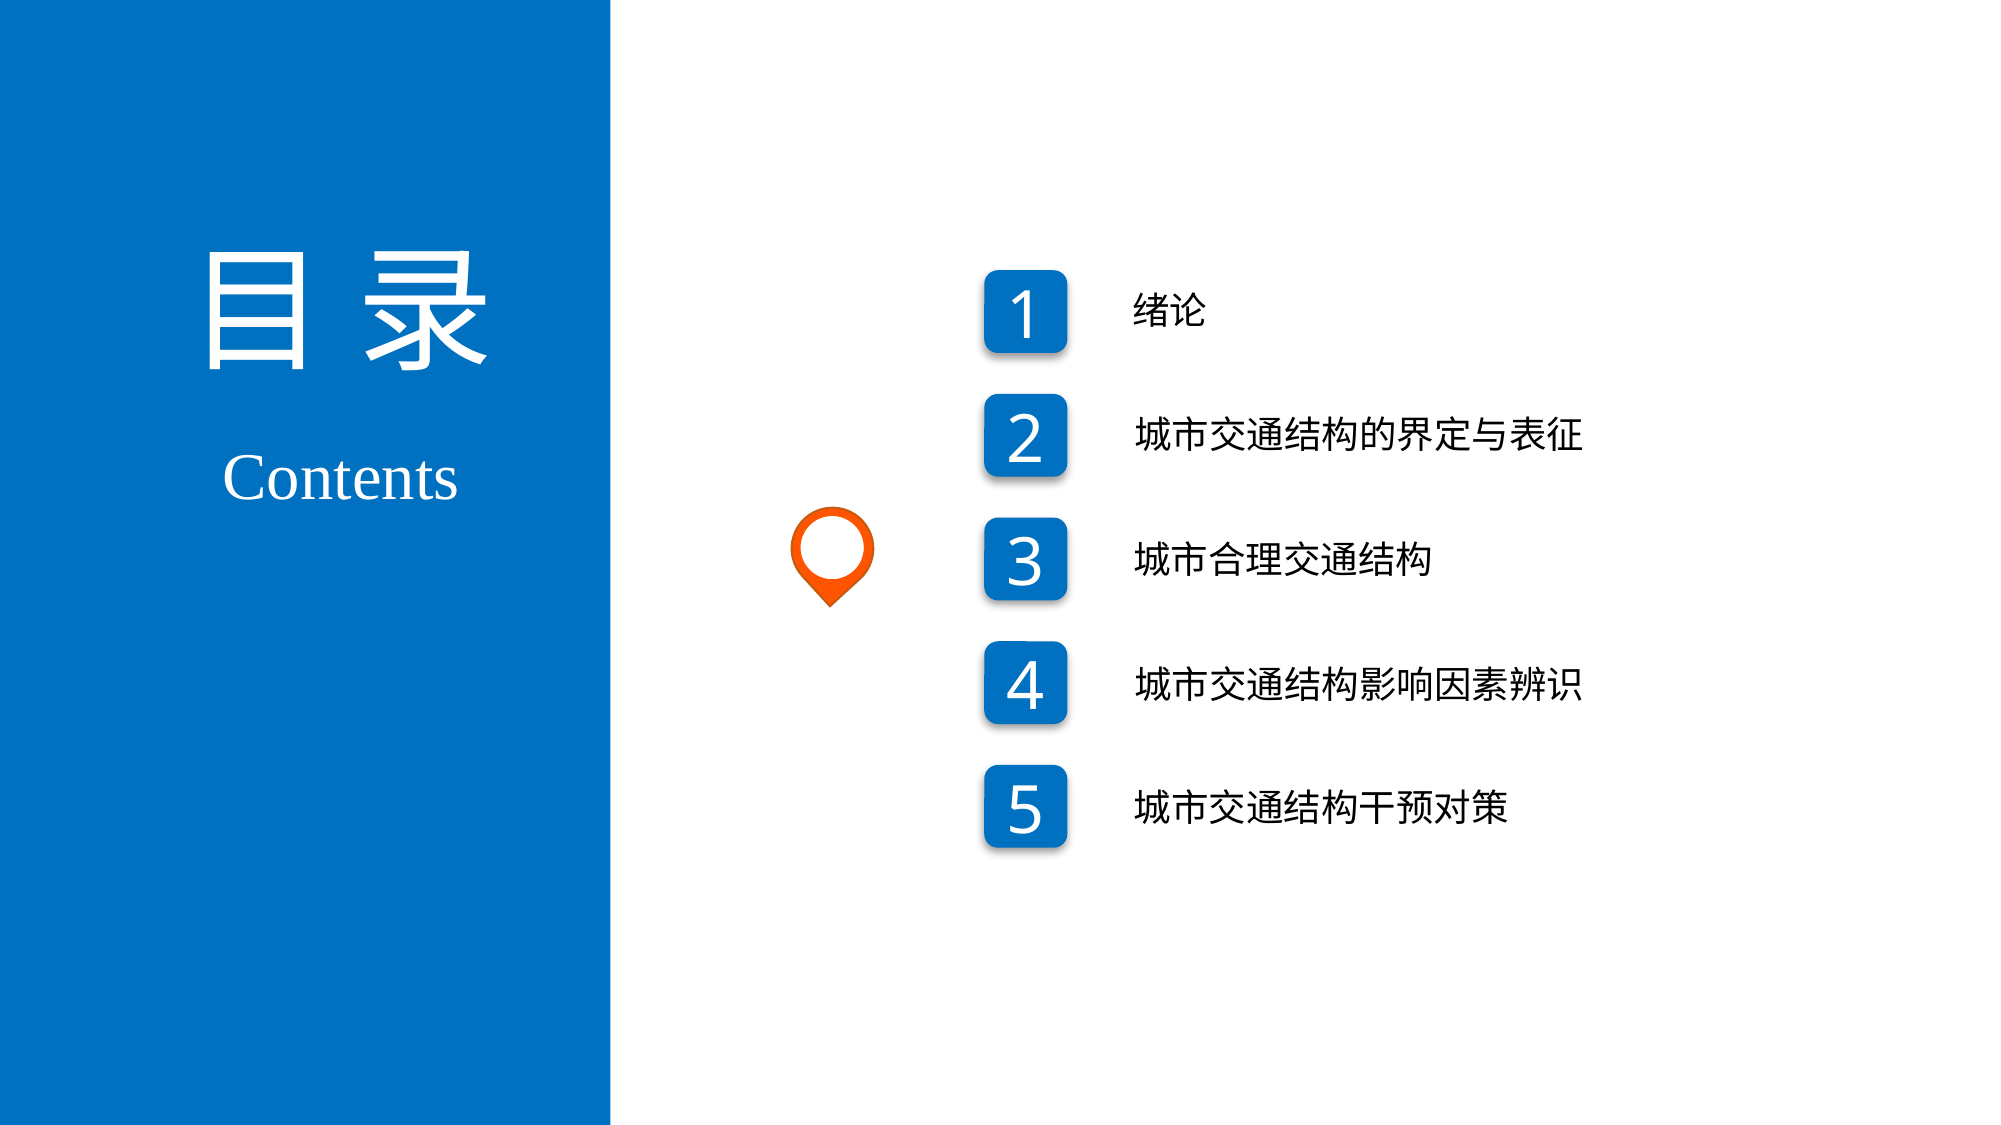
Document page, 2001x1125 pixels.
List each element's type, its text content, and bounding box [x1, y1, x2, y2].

text_box 3 [983, 516, 1069, 602]
text_box 目 录 [173, 214, 509, 395]
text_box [791, 507, 874, 590]
text_box 城市交通结构影响因素辨识 [1119, 653, 1599, 714]
text_box 城市交通结构的界定与表征 [1119, 403, 1599, 464]
text_box 4 [983, 640, 1069, 726]
text_box 城市交通结构干预对策 [1118, 776, 1524, 836]
text_box 5 [983, 763, 1069, 849]
text_box 2 [983, 392, 1069, 478]
text_box 绪论 [1117, 280, 1223, 340]
text_box [0, 0, 611, 1125]
text_box 1 [983, 269, 1069, 355]
text_box Contents [207, 425, 475, 521]
text_box 城市合理交通结构 [1118, 528, 1449, 589]
